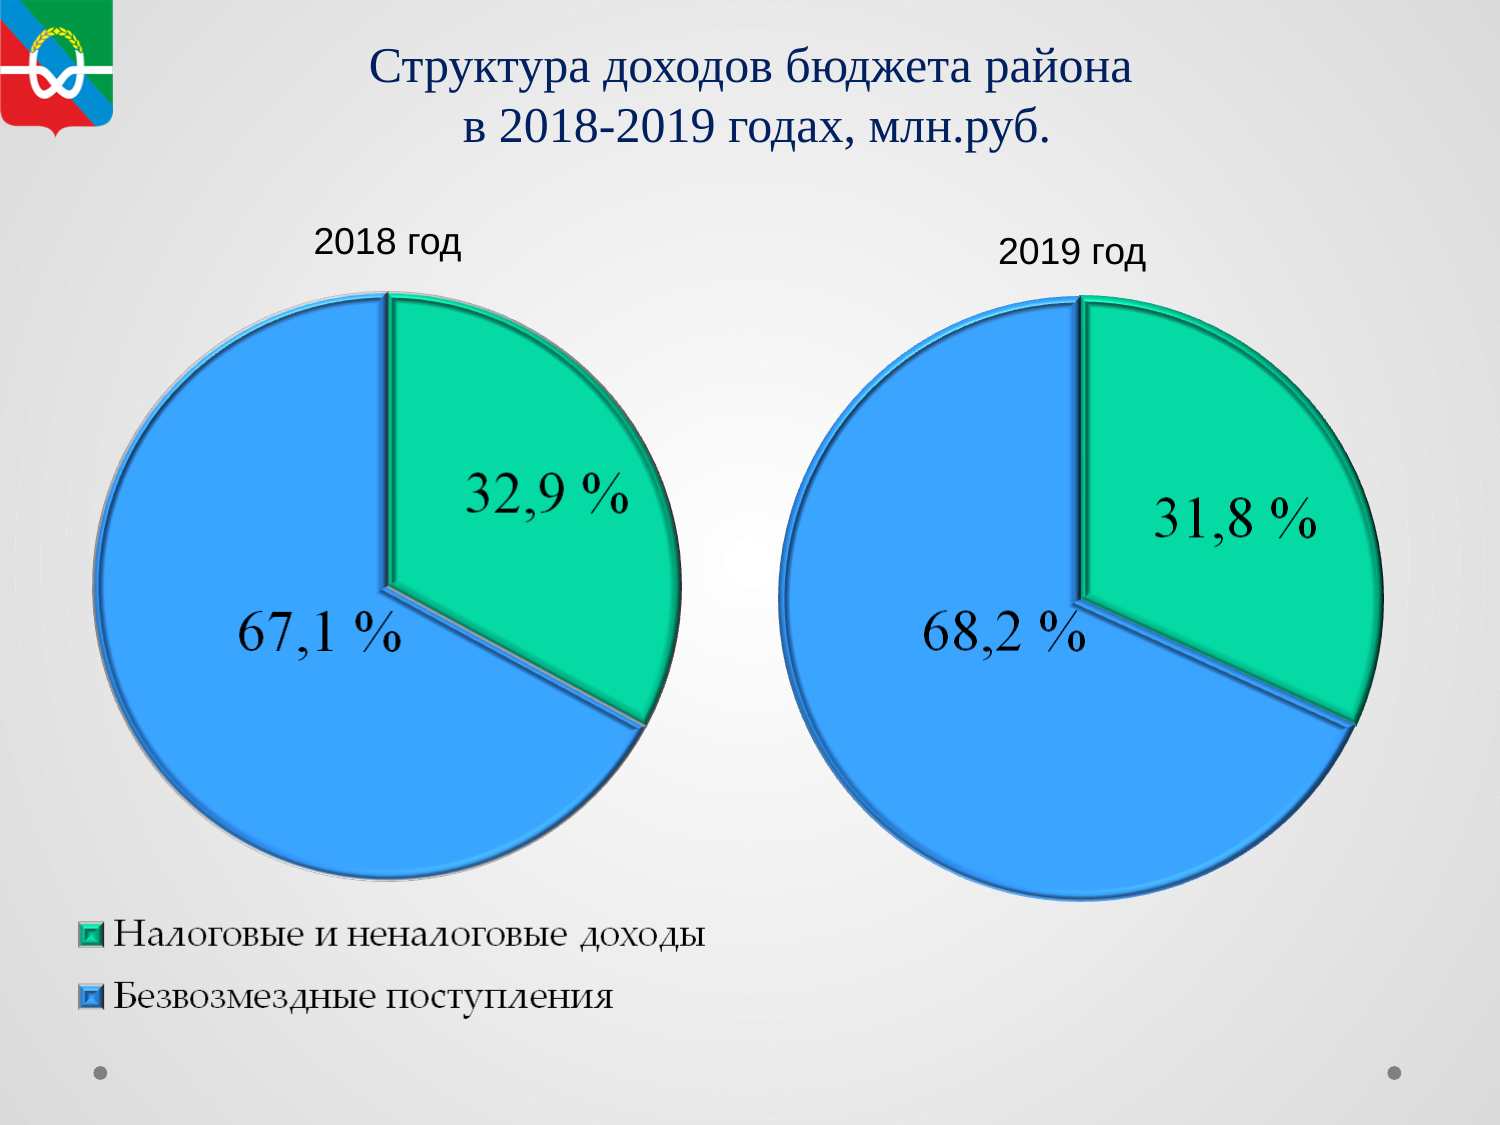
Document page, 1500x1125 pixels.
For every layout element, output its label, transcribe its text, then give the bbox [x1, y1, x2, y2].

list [24, 270, 751, 1038]
text_box 2019 год [983, 219, 1162, 273]
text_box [724, 274, 1438, 926]
text_box Структура доходов бюджета района в 2018-2019 годах, млн.руб. [353, 24, 1148, 160]
picture [0, 0, 113, 138]
text_box 2018 год [298, 210, 477, 268]
